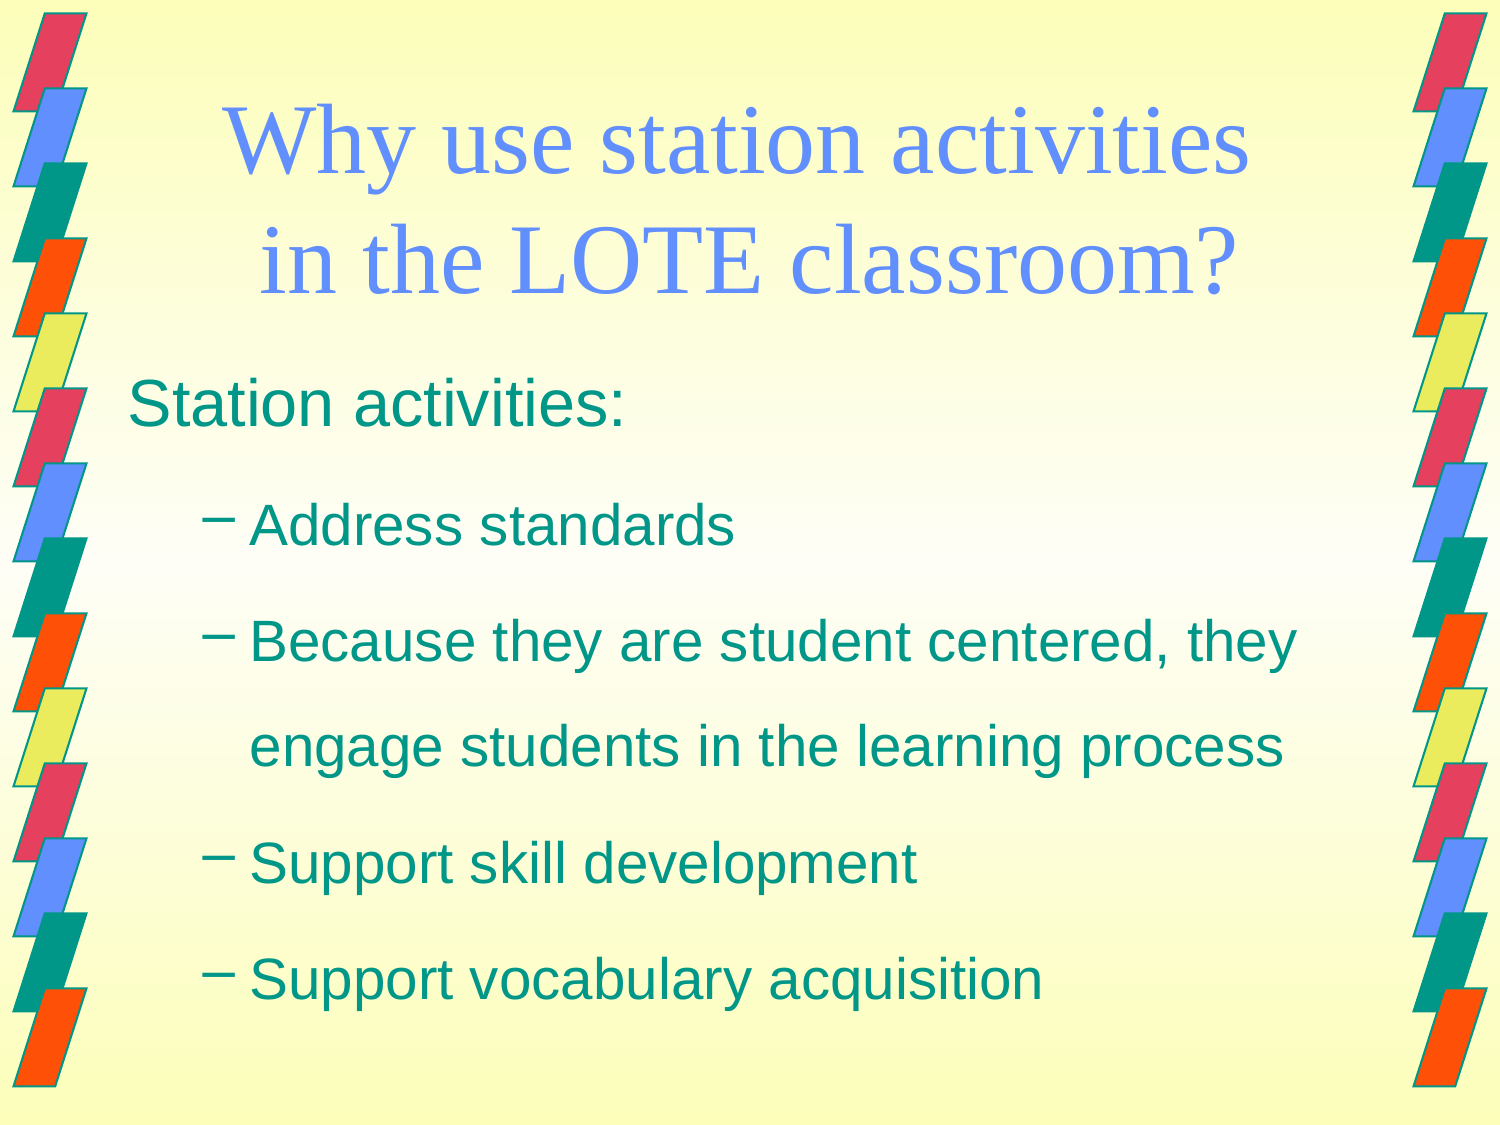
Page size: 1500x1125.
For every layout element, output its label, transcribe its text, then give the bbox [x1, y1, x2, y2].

title Why use station activities in the LOTE classroom? [112, 99, 1388, 288]
list Station activities: Address standards Because they are student centered, they engage students in the learning process Support skill development Support vocabulary acquisition [112, 312, 1388, 1075]
